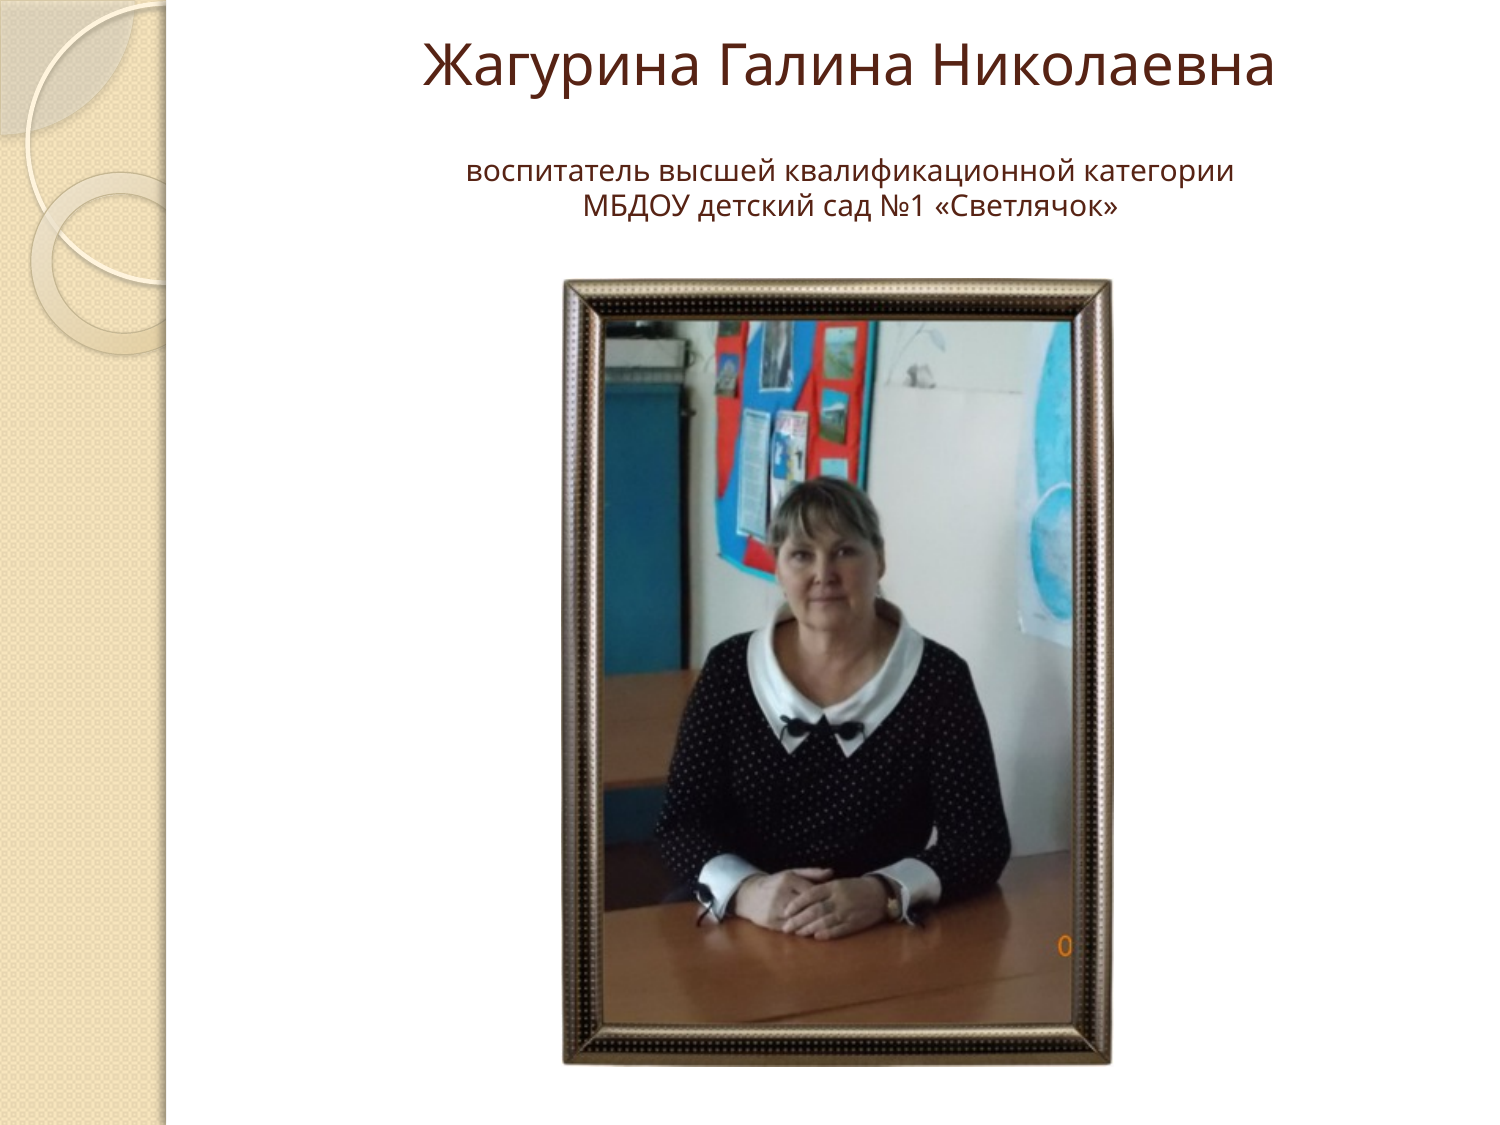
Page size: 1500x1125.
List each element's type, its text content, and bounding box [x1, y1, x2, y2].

title Жагурина Галина Николаевна воспитатель высшей квалификационной категории МБДОУ детский сад №1 «Светлячок» [235, 19, 1466, 268]
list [560, 278, 1115, 1067]
